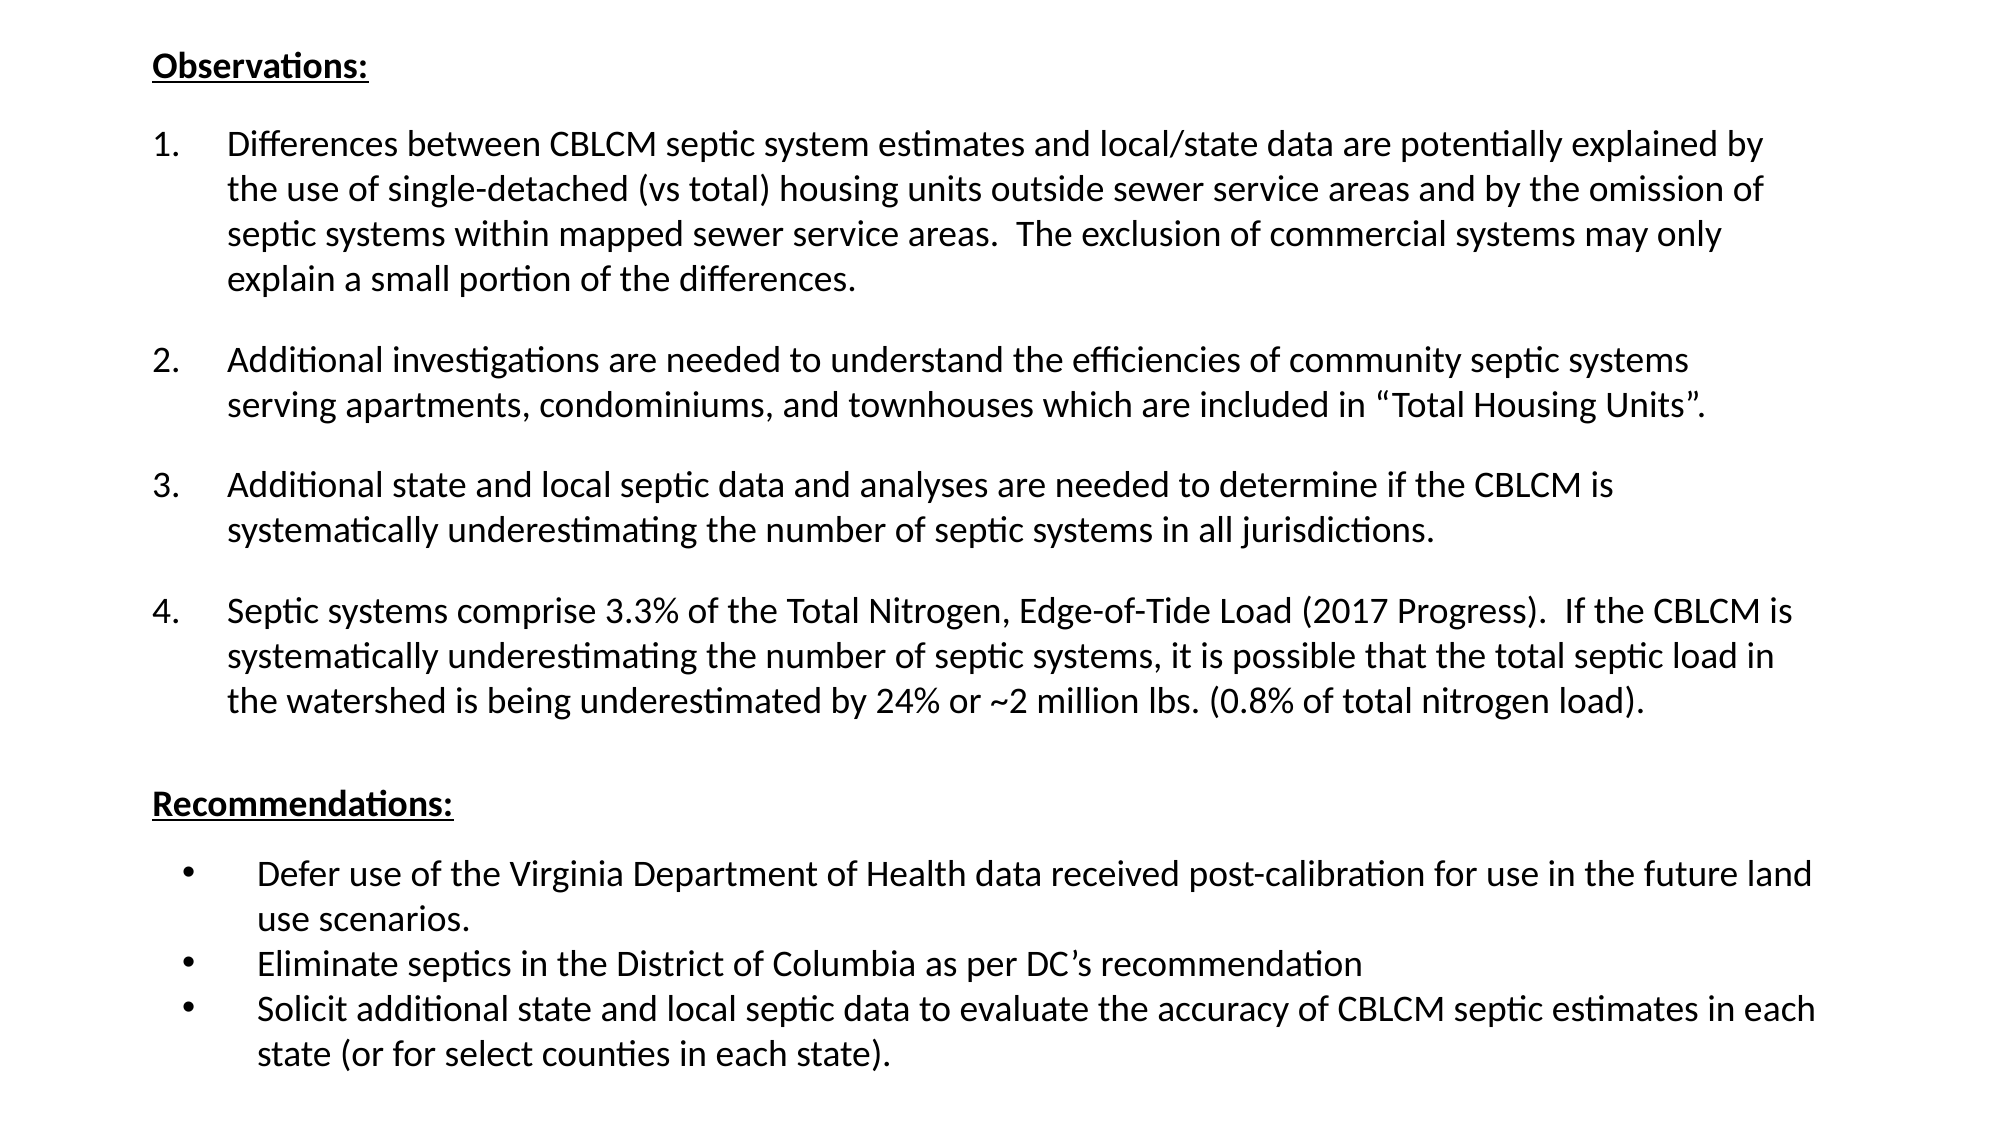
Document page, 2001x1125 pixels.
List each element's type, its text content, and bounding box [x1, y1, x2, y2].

title Observations: [137, 9, 1863, 123]
text_box Septic systems comprise 3.3% of the Total Nitrogen, Edge-of-Tide Load (2017 Progress). If the CBLCM is systematically underestimating the number of septic systems, it is possible that the total septic load in the watershed is being underestimated by 24% or ~2 million lbs. (0.8% of total nitrogen load). [137, 578, 1822, 728]
text_box Differences between CBLCM septic system estimates and local/state data are potentially explained by the use of single-detached (vs total) housing units outside sewer service areas and by the omission of septic systems within mapped sewer service areas. The exclusion of commercial systems may only explain a small portion of the differences. [137, 111, 1822, 307]
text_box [137, 747, 1906, 1084]
text_box Additional investigations are needed to understand the efficiencies of community septic systems serving apartments, condominiums, and townhouses which are included in “Total Housing Units”. [137, 327, 1822, 433]
text_box Additional state and local septic data and analyses are needed to determine if the CBLCM is systematically underestimating the number of septic systems in all jurisdictions. [137, 452, 1822, 558]
